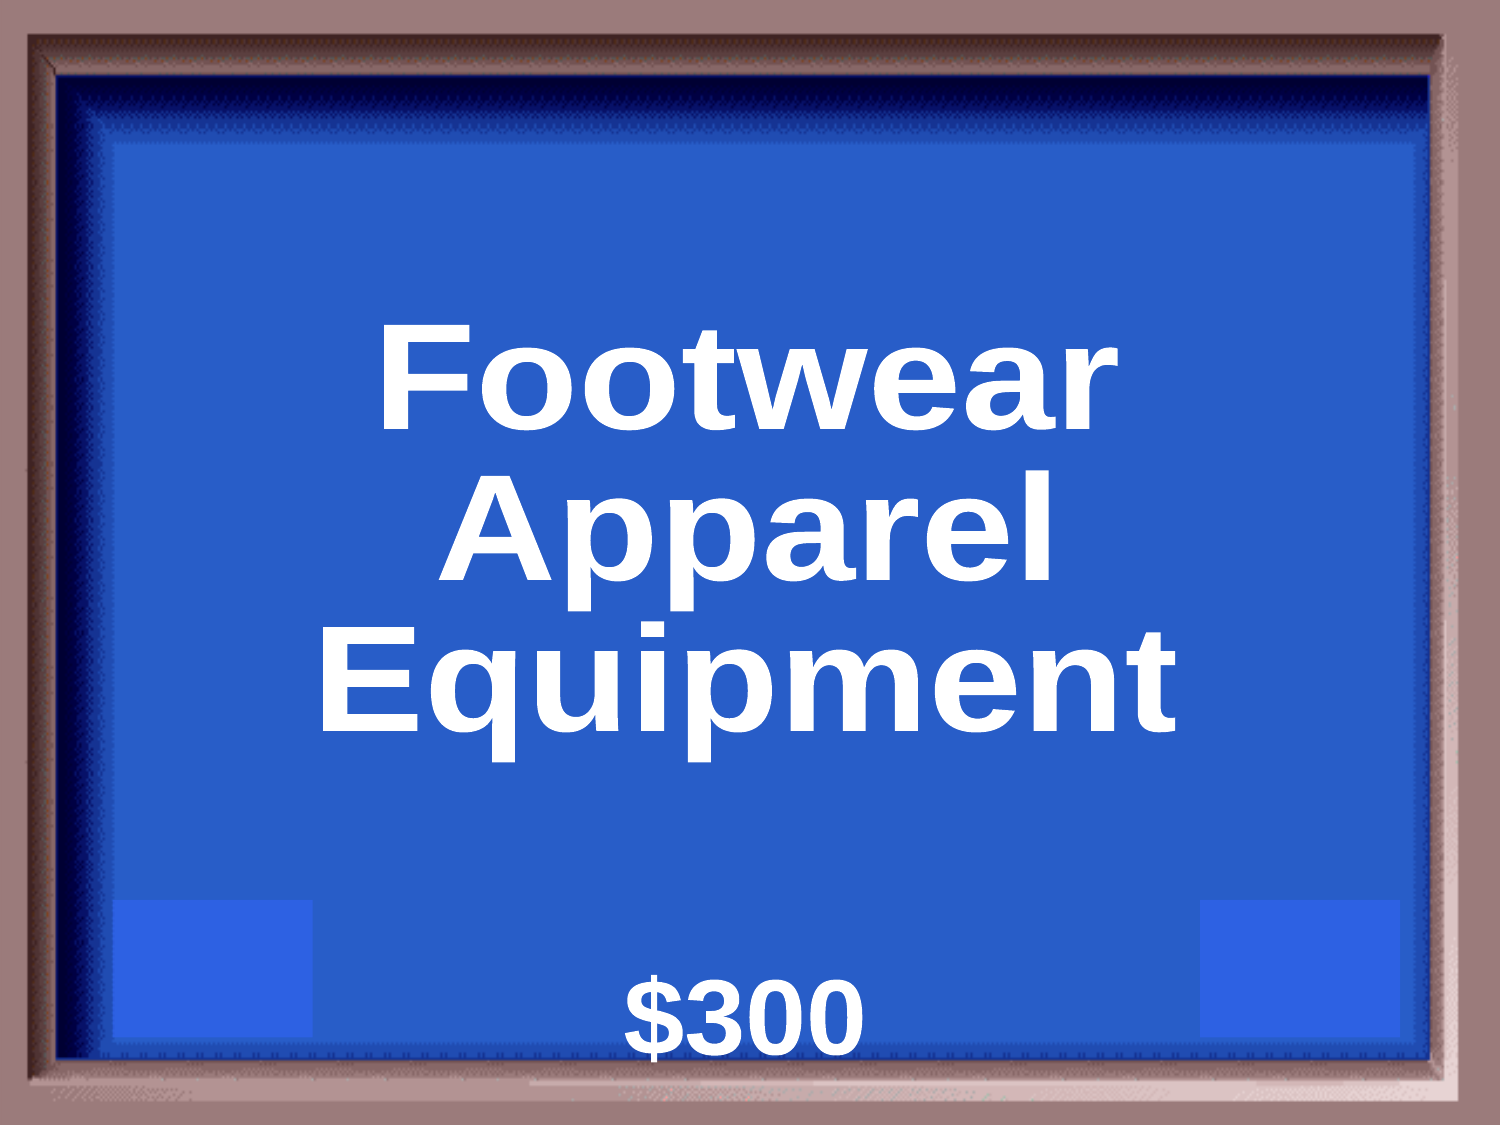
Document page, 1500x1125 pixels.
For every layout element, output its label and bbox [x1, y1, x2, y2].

picture [0, 0, 1500, 1125]
text_box [112, 899, 313, 1038]
text_box [1200, 899, 1401, 1038]
